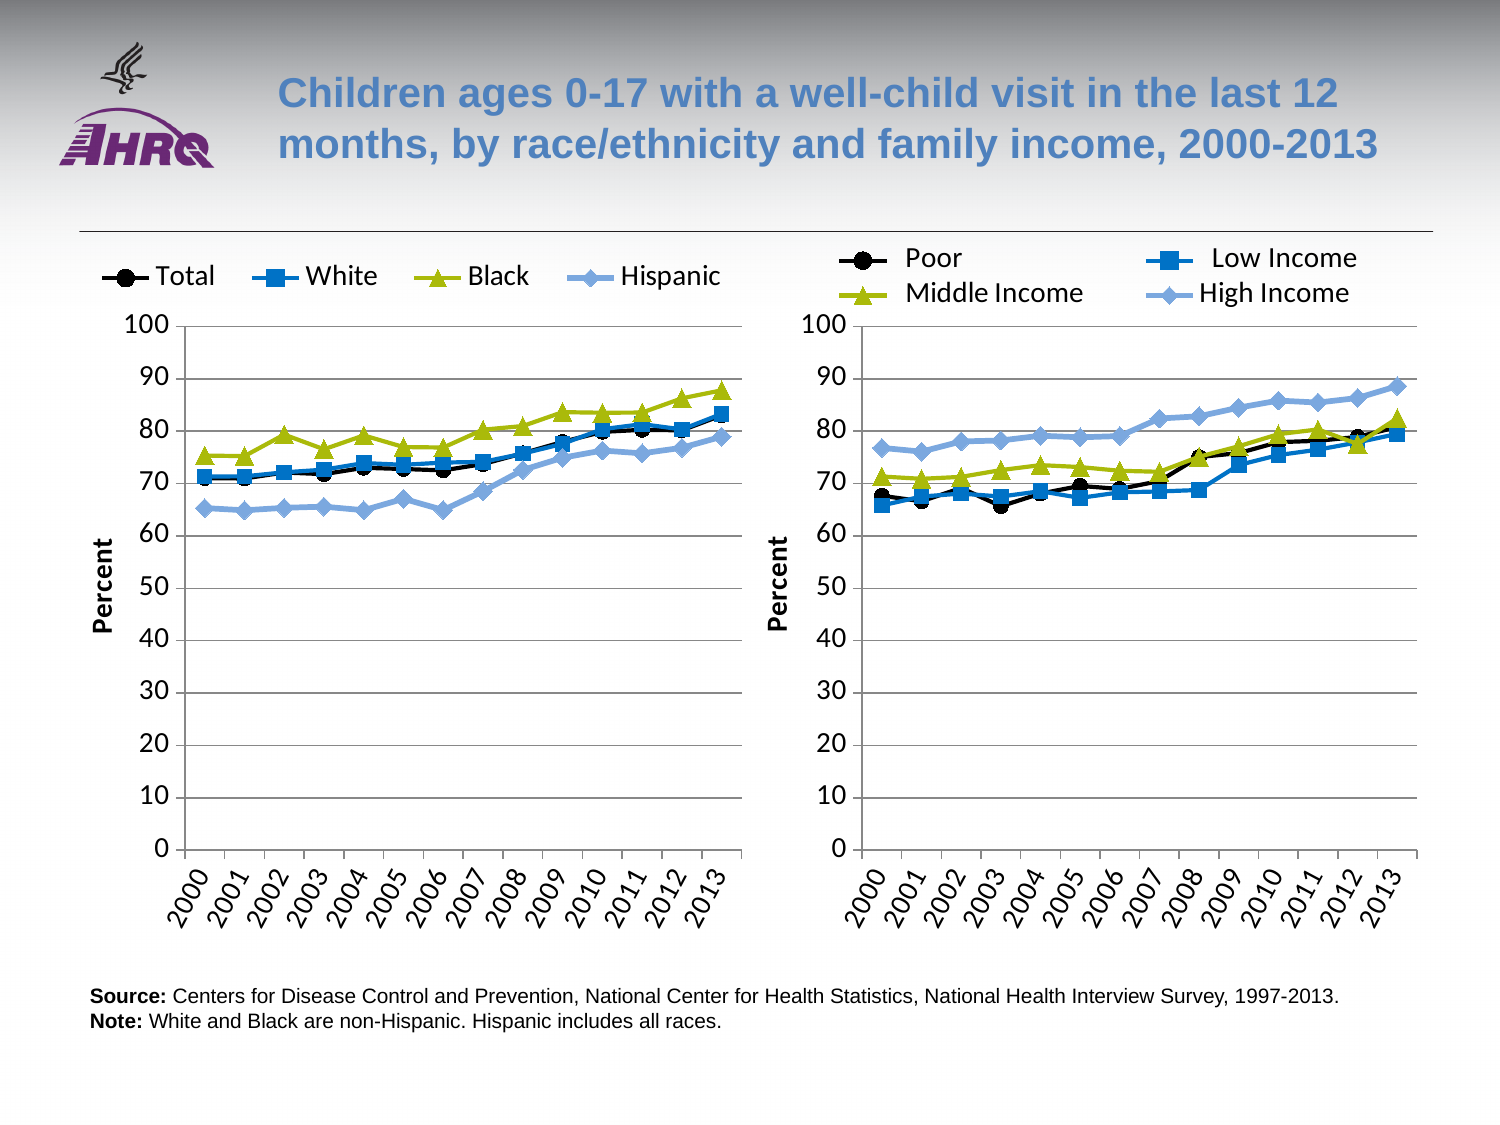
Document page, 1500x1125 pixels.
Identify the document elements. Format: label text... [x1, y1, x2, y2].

text_box Source: Centers for Disease Control and Prevention, National Center for Health Statistics, National Health Interview Survey, 1997-2013. Note: White and Black are non-Hispanic. Hispanic includes all races. [74, 981, 1425, 1040]
title Children ages 0-17 with a well-child visit in the last 12 months, by race/ethnicity and family income, 2000-2013 [262, 45, 1425, 188]
chart [74, 239, 1426, 976]
picture [0, 0, 1500, 1125]
